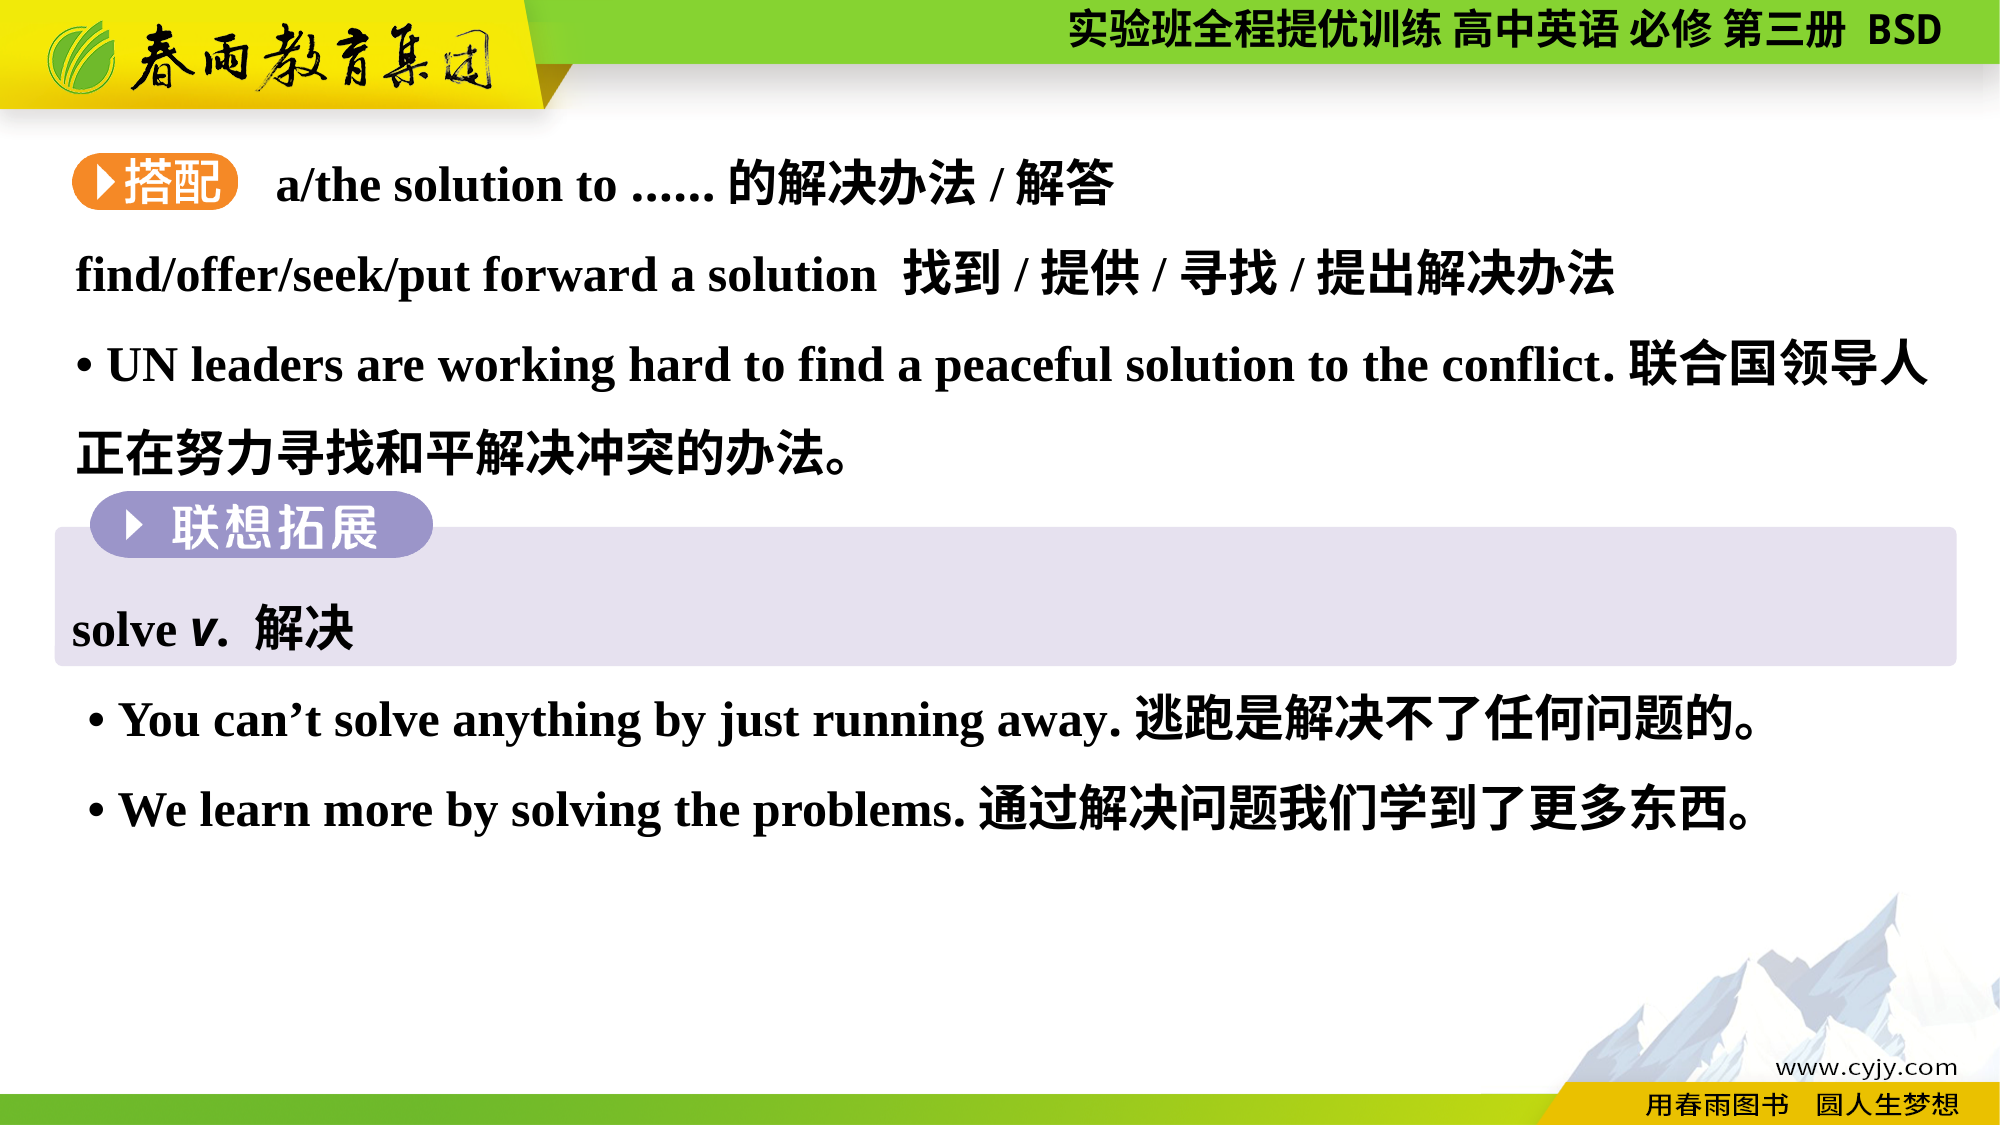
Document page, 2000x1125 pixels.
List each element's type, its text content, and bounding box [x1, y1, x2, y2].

text_box • You can’t solve anything by just running away.逃跑是解决不了任何问题的。 • We learn more by solving the problems.通过解决问题我们学到了更多东西。 [72, 649, 1945, 844]
picture [0, 0, 2000, 1125]
text_box solve v. 解决 [54, 526, 1957, 667]
list a/the solution to ……的解决办法/解答 find/offer/seek/put forward a solution 找到/提供/寻找/提出解决办法 • UN leaders are working hard to find a peaceful solution to the conflict.联合国领导人正在努力寻找和平解决冲突的办法。 [60, 113, 1945, 493]
